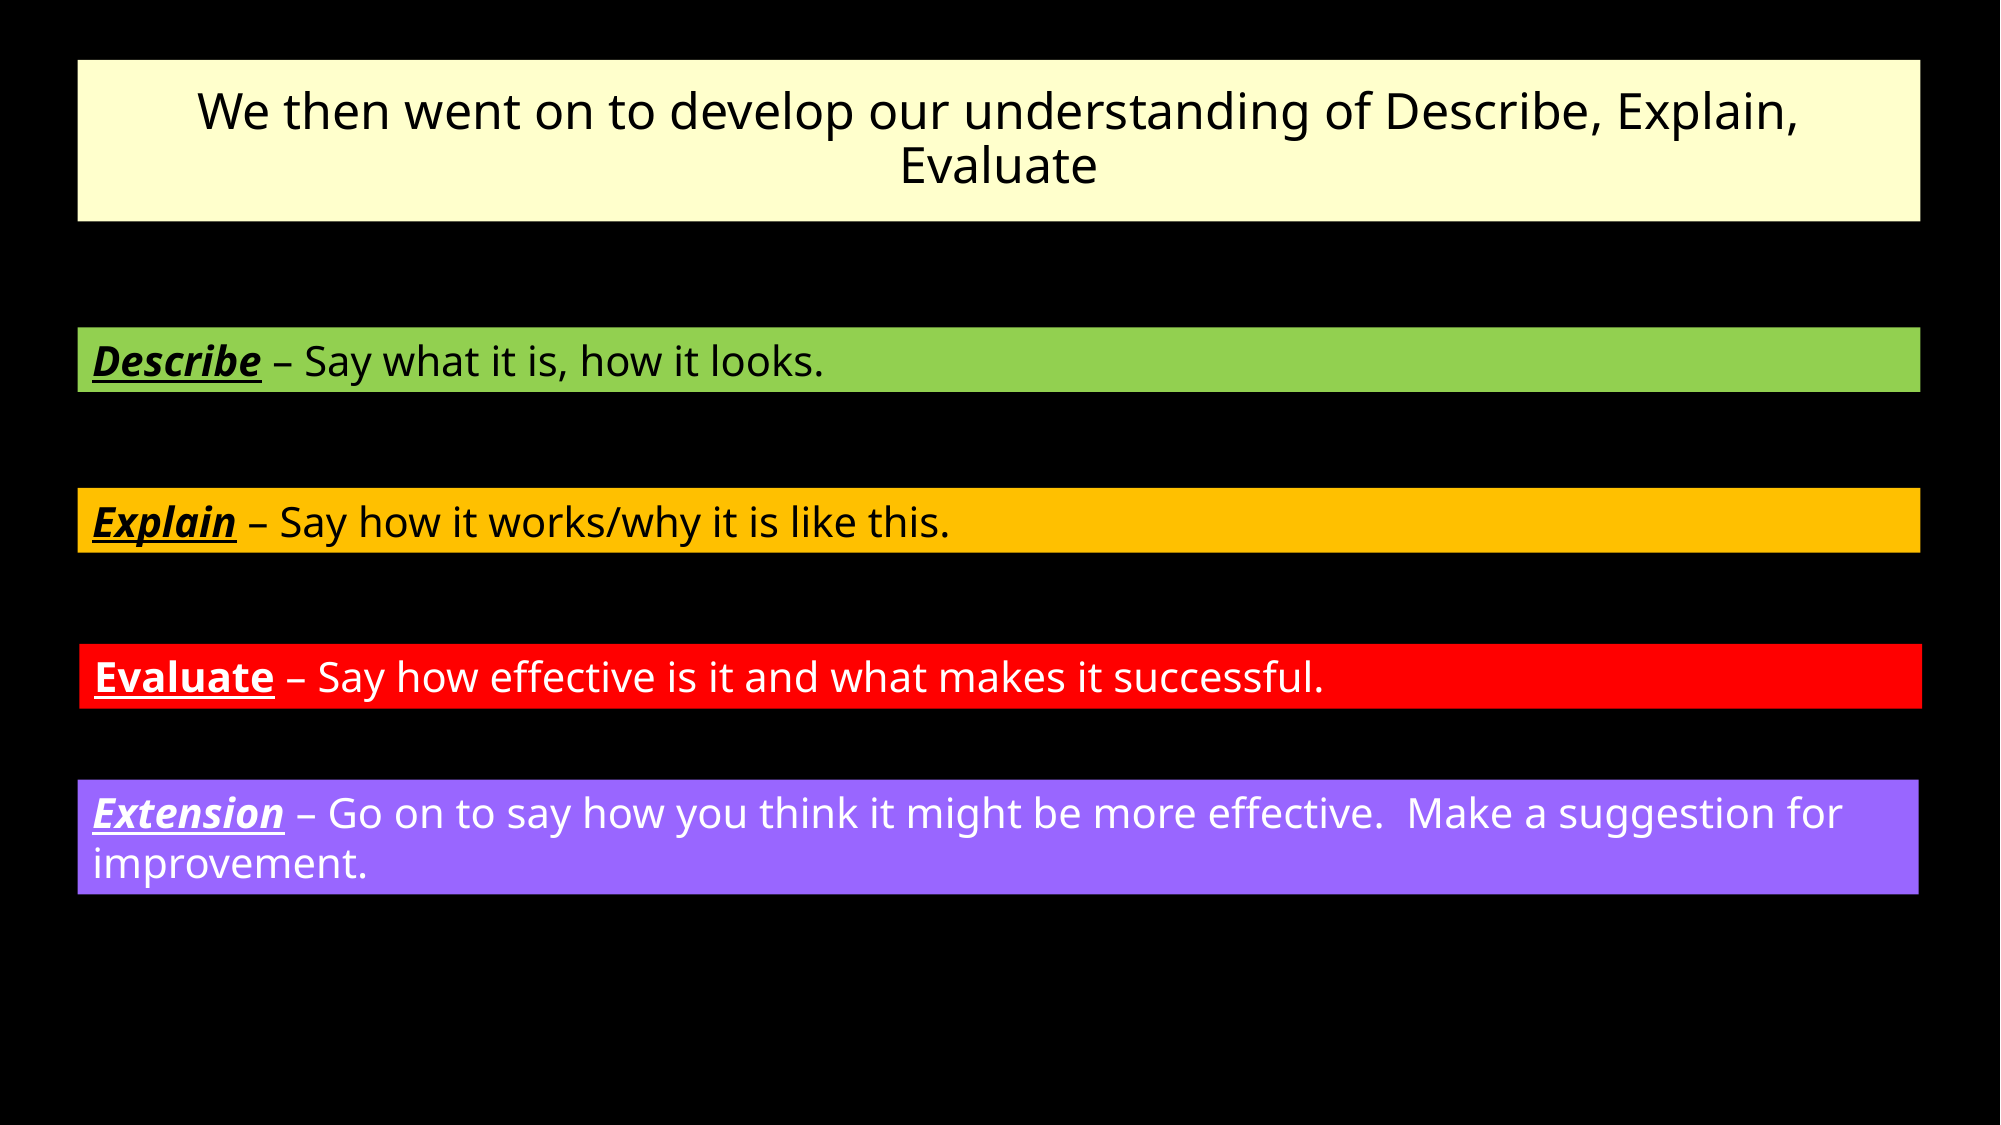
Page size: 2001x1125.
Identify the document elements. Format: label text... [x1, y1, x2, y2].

title We then went on to develop our understanding of Describe, Explain, Evaluate [77, 59, 1921, 222]
text_box Explain – Say how it works/why it is like this. [77, 487, 1921, 553]
text_box Describe – Say what it is, how it looks. [77, 327, 1921, 392]
text_box Extension – Go on to say how you think it might be more effective. Make a suggestion for improvement. [77, 779, 1919, 895]
text_box Evaluate – Say how effective is it and what makes it successful. [79, 643, 1923, 709]
